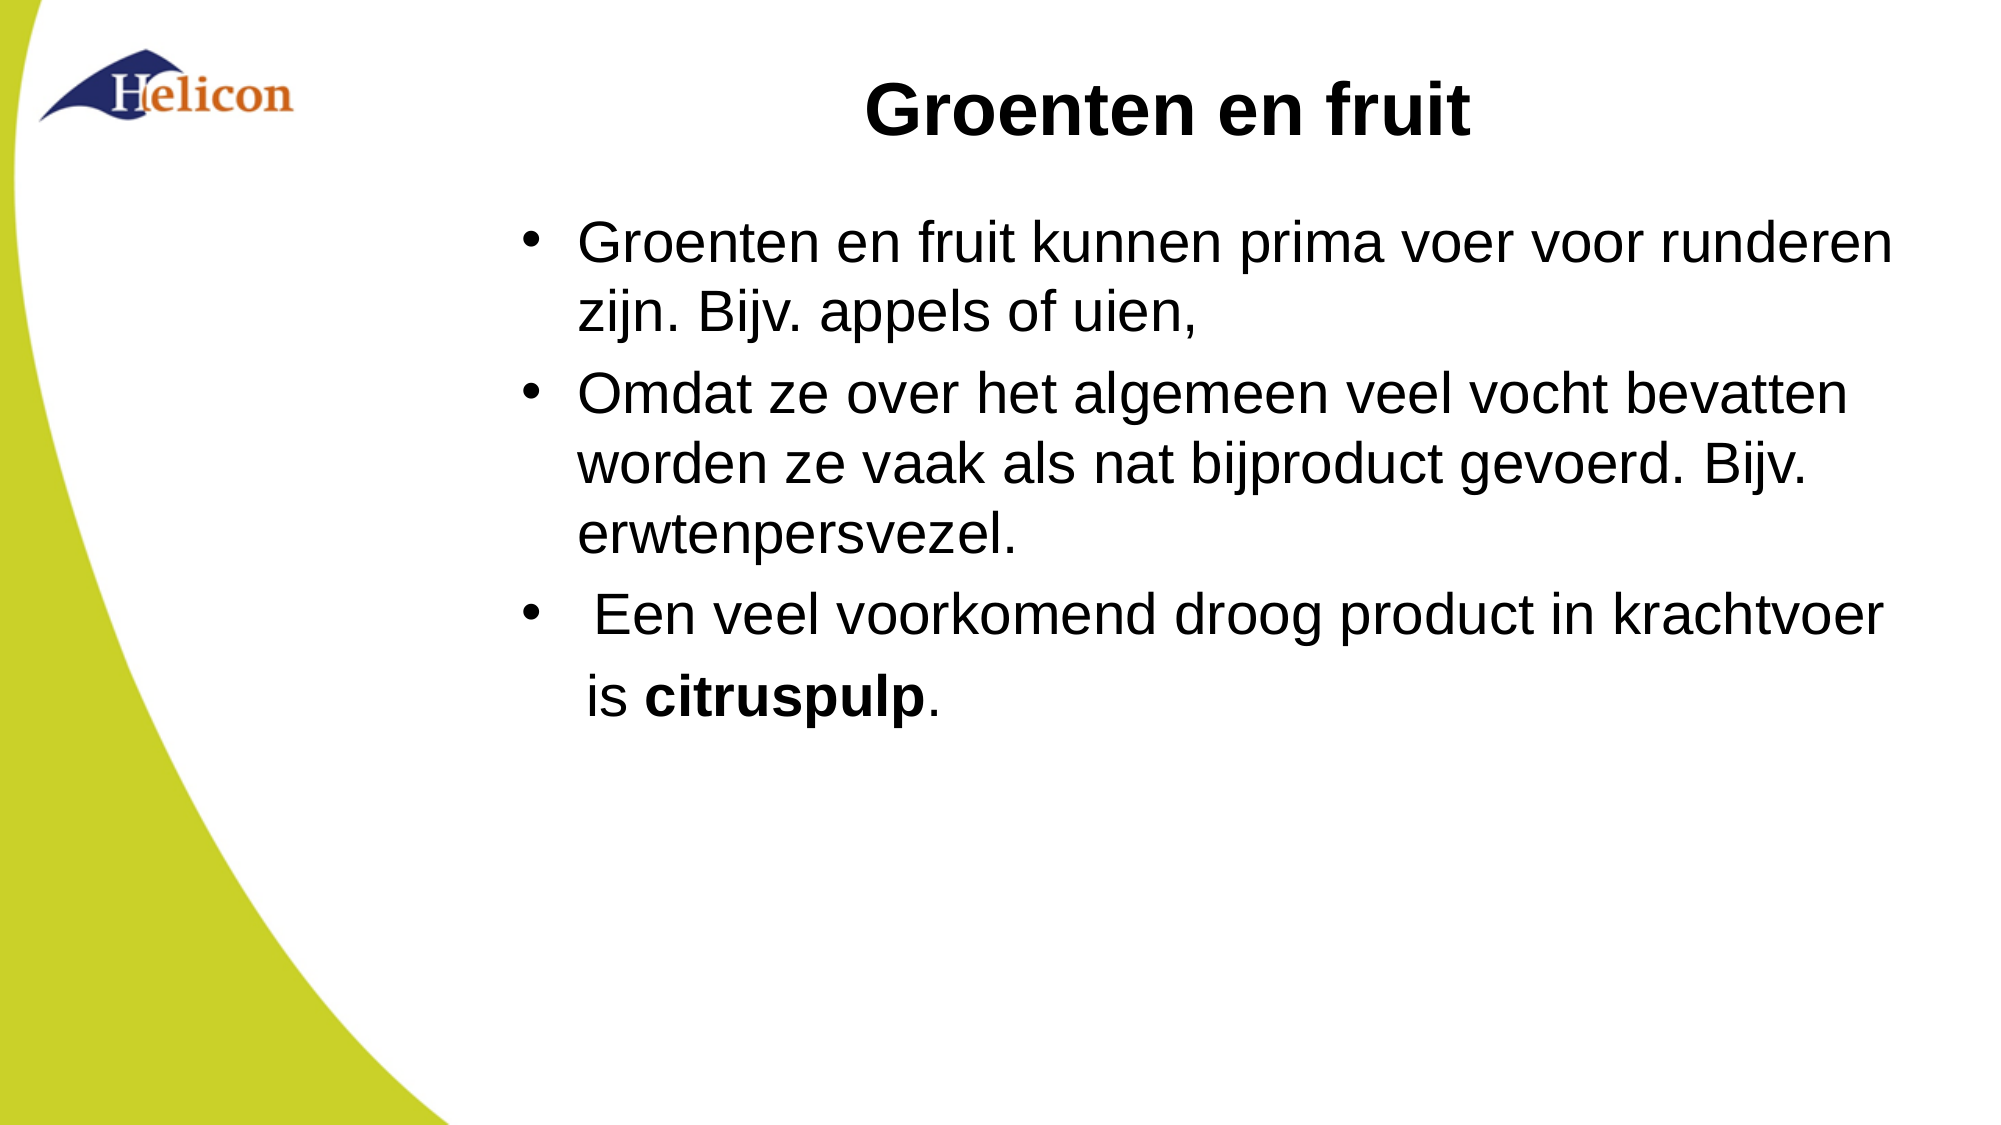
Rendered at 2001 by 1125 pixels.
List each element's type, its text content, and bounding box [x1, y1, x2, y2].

title Groenten en fruit [503, 52, 1508, 159]
list Groenten en fruit kunnen prima voer voor runderen zijn. Bijv. appels of uien, Omdat ze over het algemeen veel vocht bevatten worden ze vaak als nat bijproduct gevoerd. Bijv. erwtenpersvezel. Een veel voorkomend droog product in krachtvoer is citruspulp. [506, 196, 1958, 1005]
picture [0, 0, 1500, 1125]
